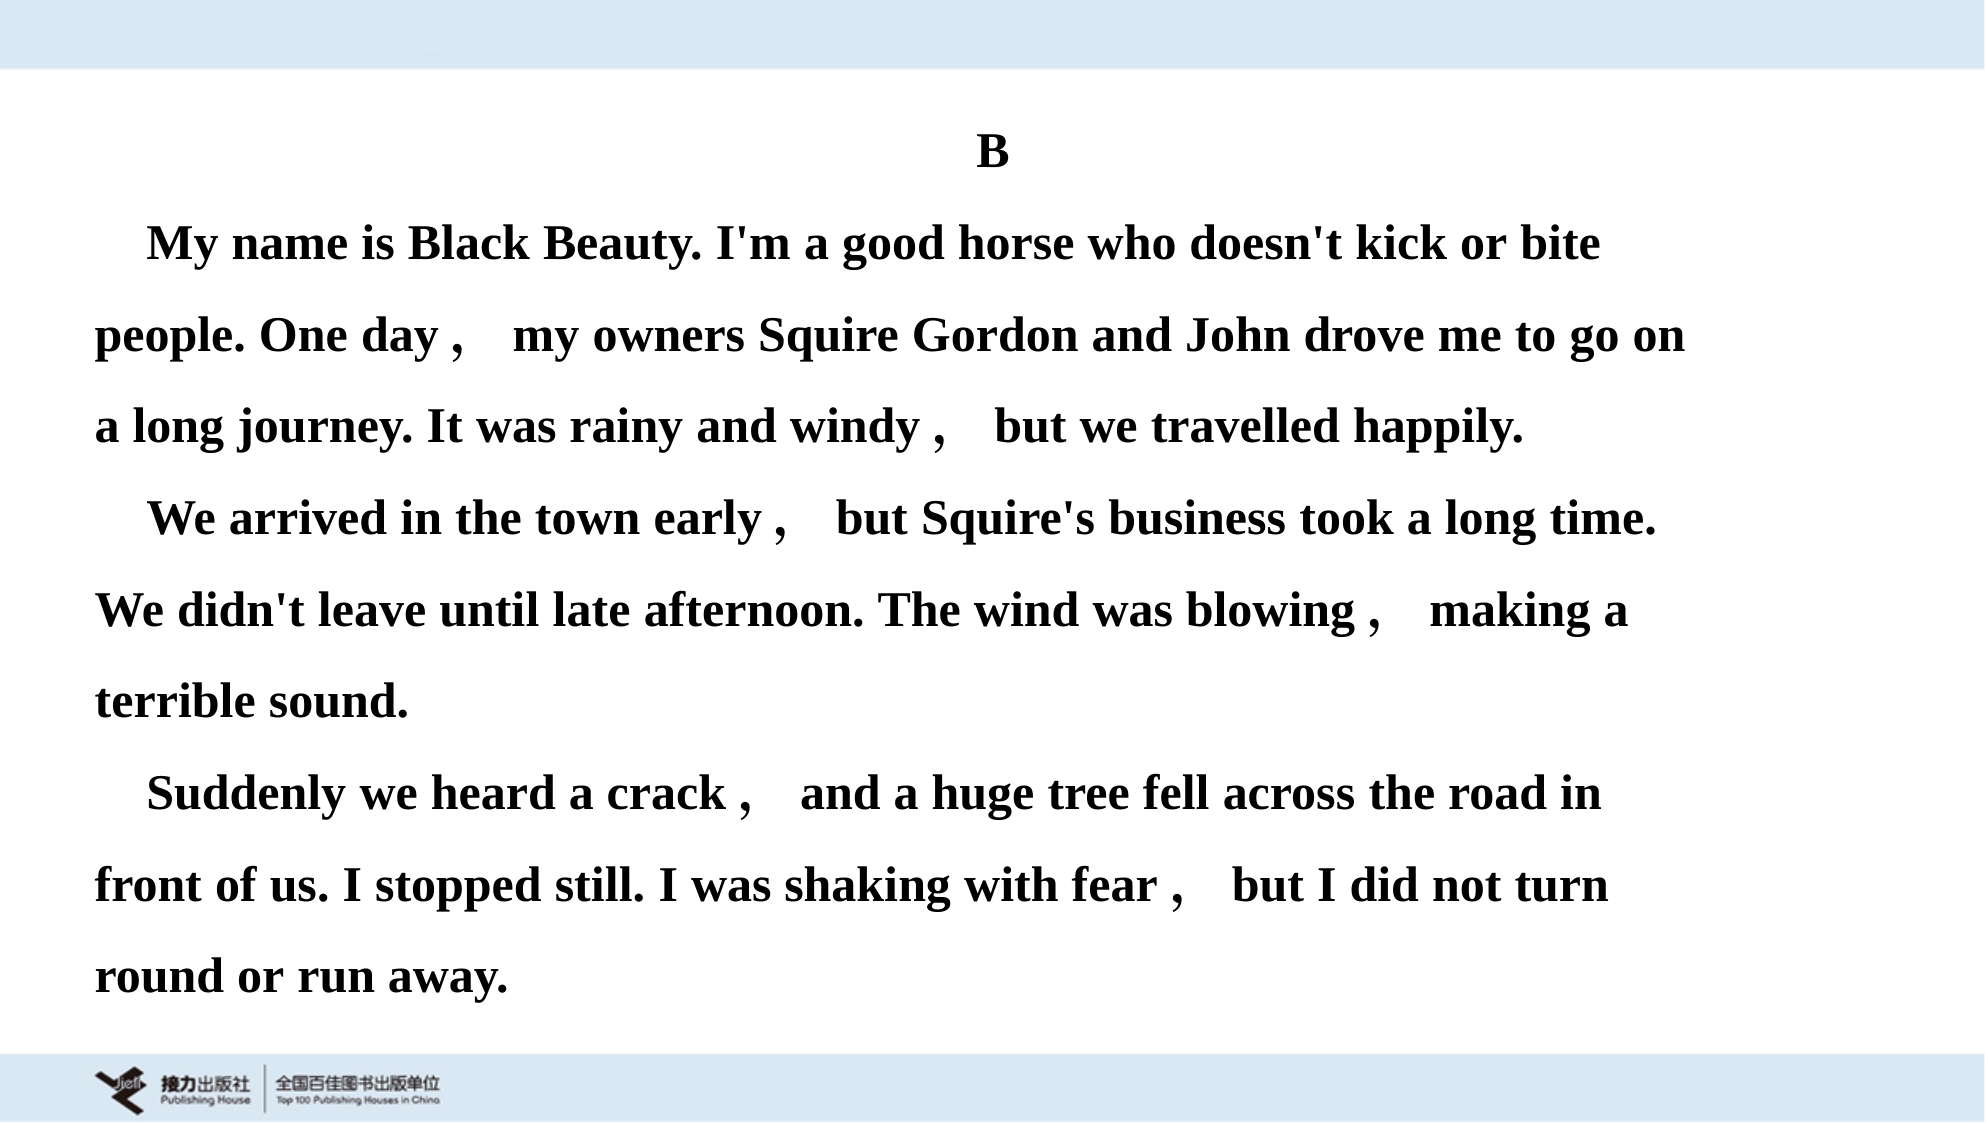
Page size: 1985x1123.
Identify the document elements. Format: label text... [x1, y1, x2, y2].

text_box B My name is Black Beauty. I'm a good horse who doesn't kick or bite people. One day，my owners Squire Gordon and John drove me to go on a long journey. It was rainy and windy，but we travelled happily. We arrived in the town early，but Squire's business took a long time. We didn't leave until late afternoon. The wind was blowing，making a terrible sound. Suddenly we heard a crack，and a huge tree fell across the road in front of us. I stopped still. I was shaking with fear，but I did not turn round or run away. [94, 86, 1892, 1003]
picture [0, 0, 1985, 1122]
